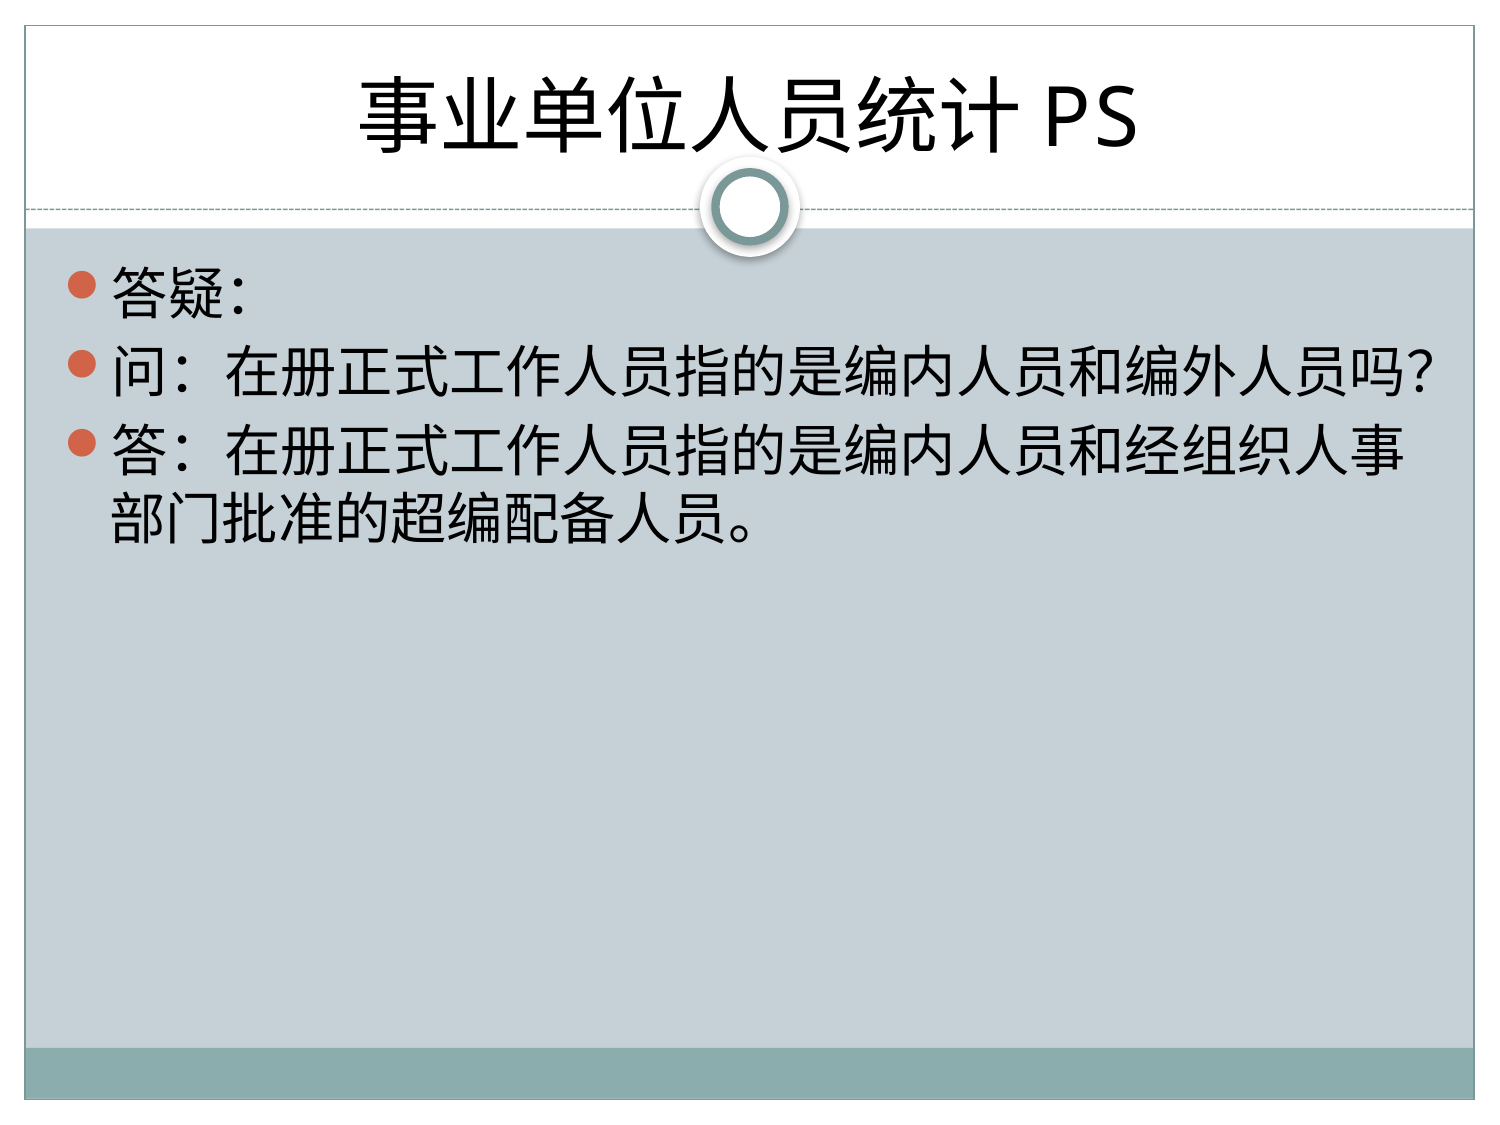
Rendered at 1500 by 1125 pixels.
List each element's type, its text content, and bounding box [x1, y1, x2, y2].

list 答疑： 问：在册正式工作人员指的是编内人员和编外人员吗？ 答：在册正式工作人员指的是编内人员和经组织人事部门批准的超编配备人员。 [49, 250, 1445, 1001]
